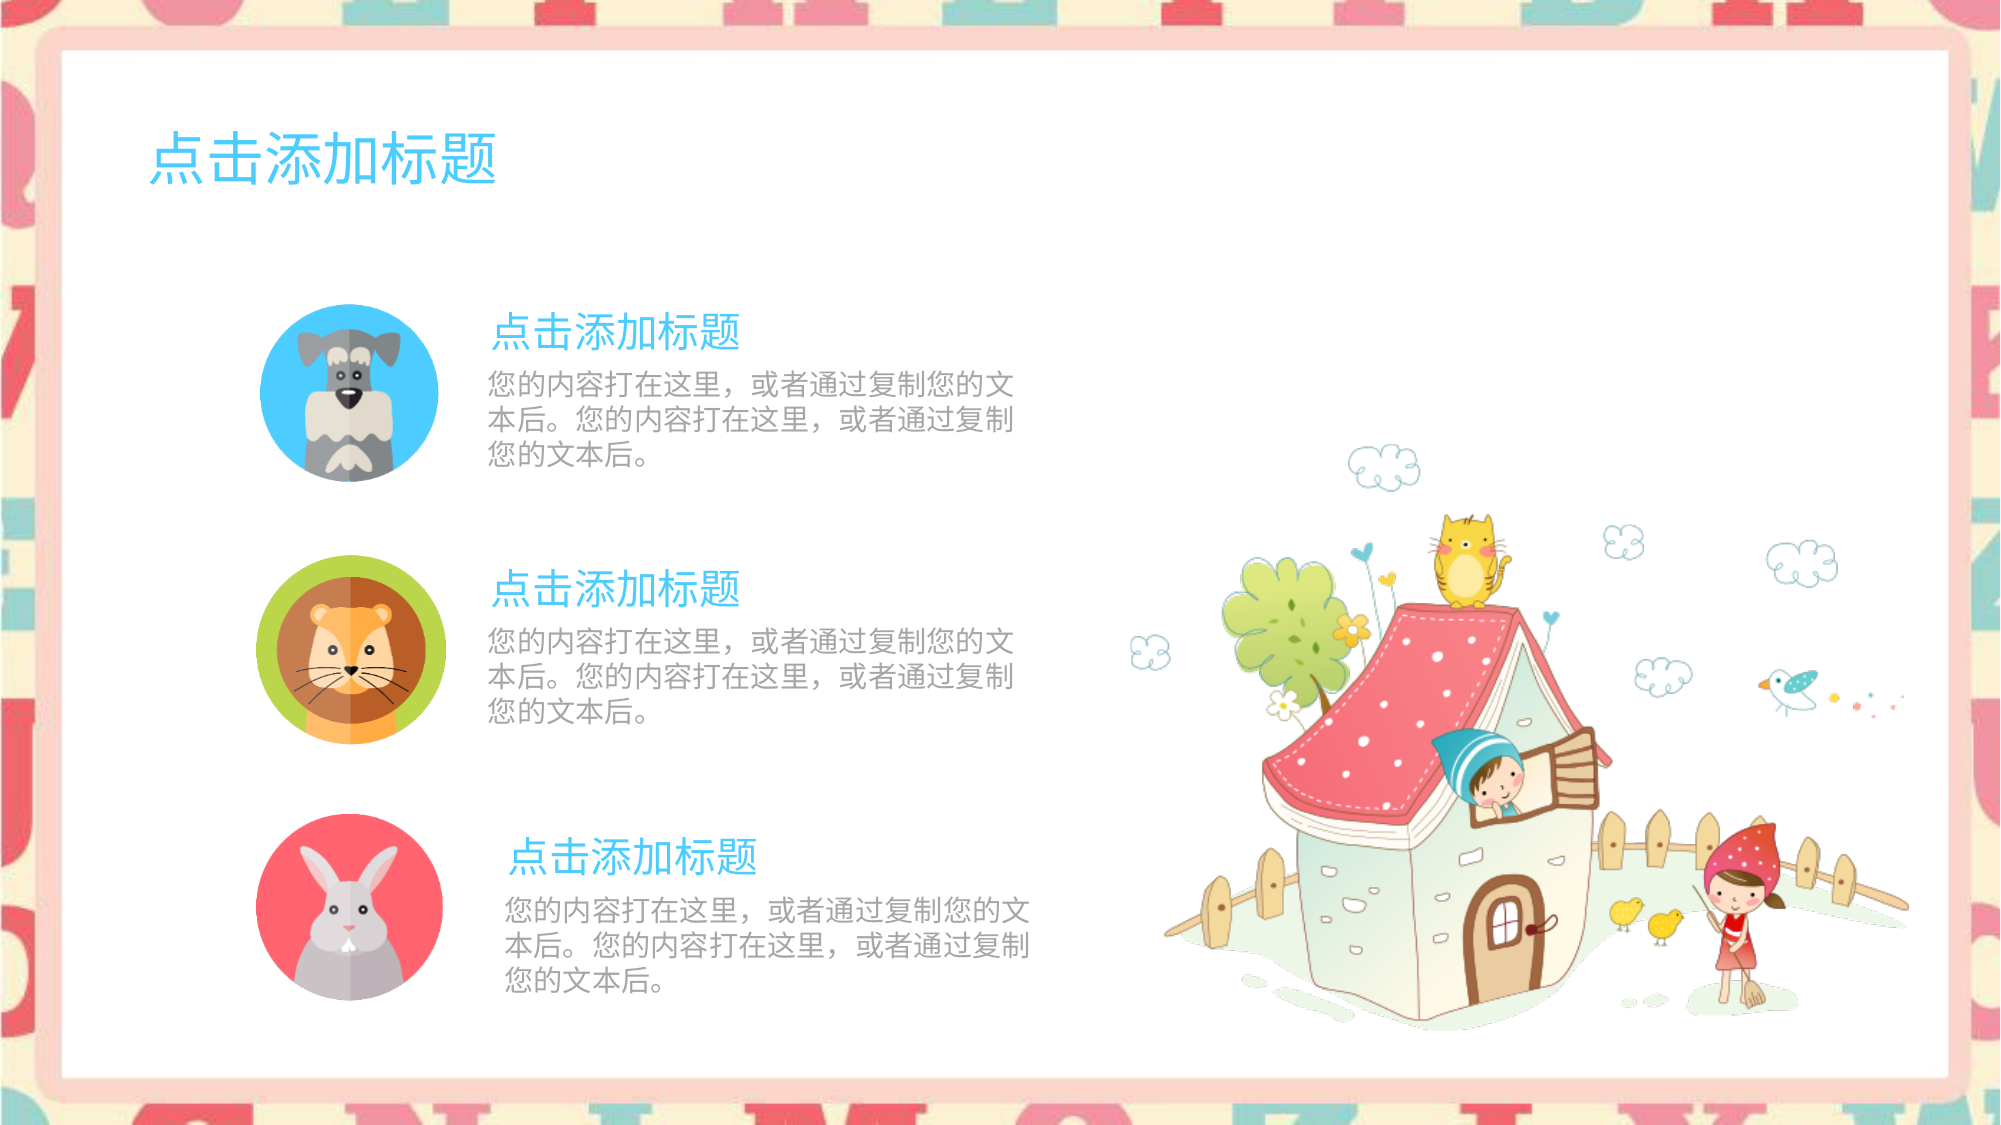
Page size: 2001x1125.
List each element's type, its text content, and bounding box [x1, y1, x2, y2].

picture [0, 0, 2001, 1125]
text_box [473, 555, 1043, 773]
text_box 点击添加标题 [133, 114, 713, 200]
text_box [489, 823, 1059, 1042]
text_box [473, 298, 1043, 516]
